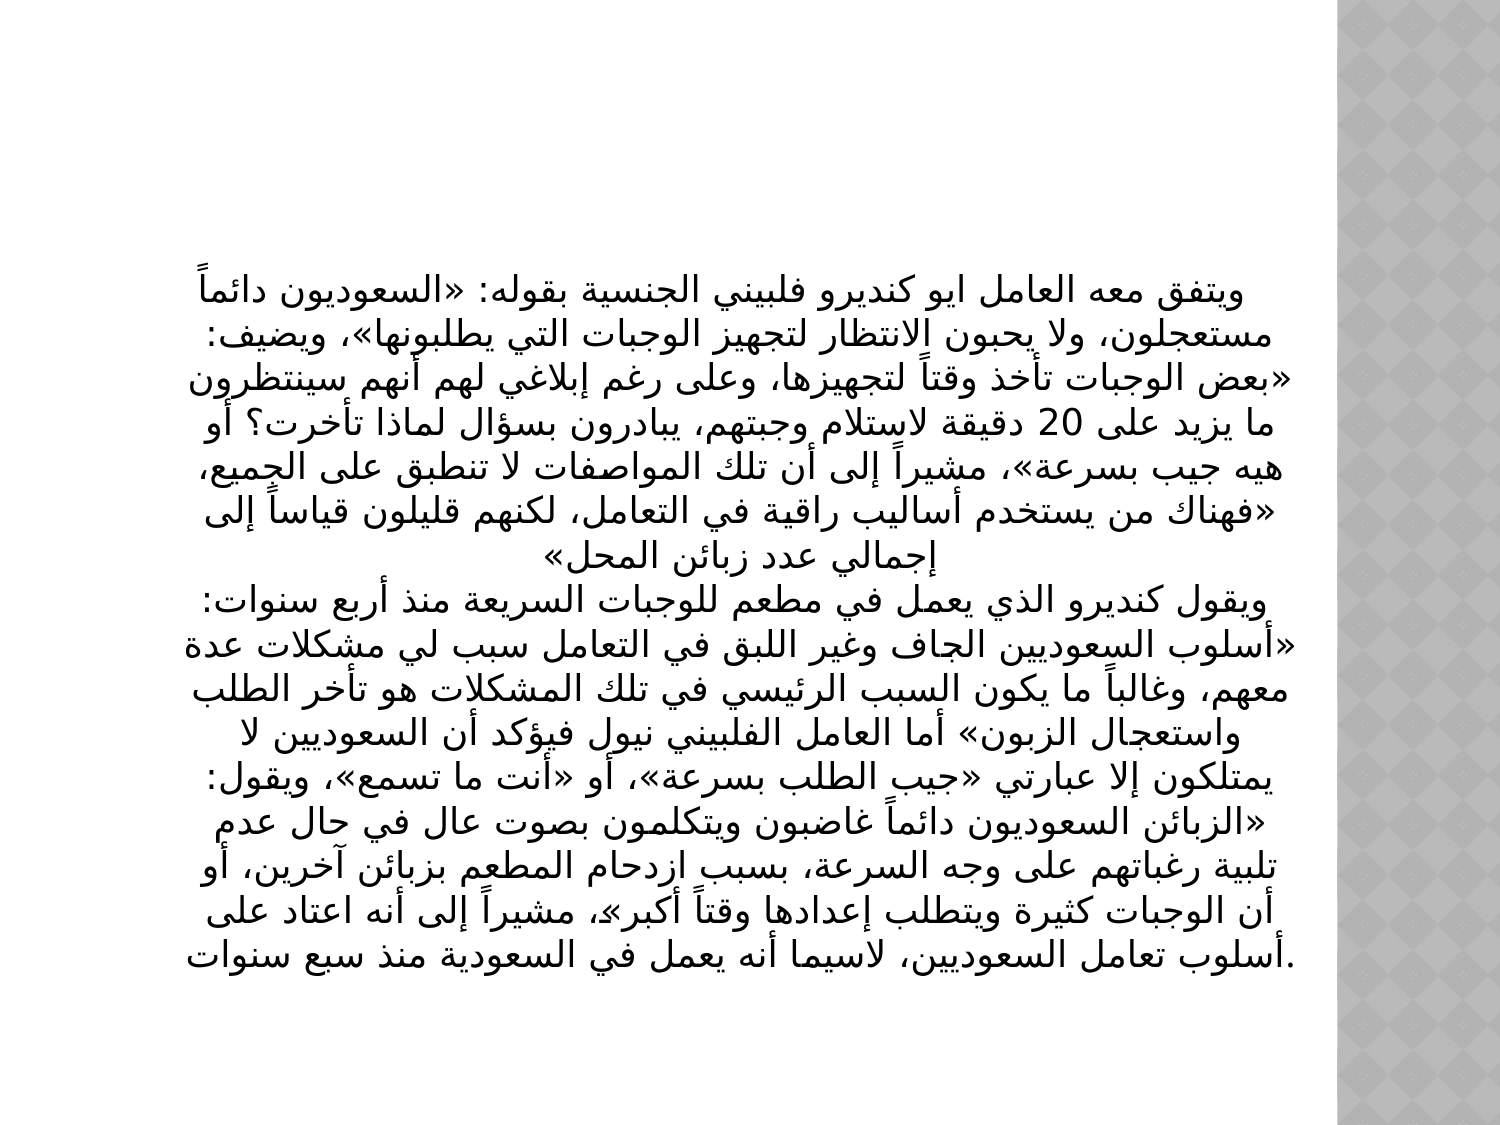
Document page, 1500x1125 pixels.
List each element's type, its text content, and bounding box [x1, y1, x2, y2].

list ويتفق معه العامل ايو كنديرو فلبيني الجنسية بقوله: «السعوديون دائماً مستعجلون، ولا يحبون الانتظار لتجهيز الوجبات التي يطلبونها»، ويضيف: «بعض الوجبات تأخذ وقتاً لتجهيزها، وعلى رغم إبلاغي لهم أنهم سينتظرون ما يزيد على 20 دقيقة لاستلام وجبتهم، يبادرون بسؤال لماذا تأخرت؟ أو هيه جيب بسرعة»، مشيراً إلى أن تلك المواصفات لا تنطبق على الجميع، «فهناك من يستخدم أساليب راقية في التعامل، لكنهم قليلون قياساً إلى إجمالي عدد زبائن المحل» ويقول كنديرو الذي يعمل في مطعم للوجبات السريعة منذ أربع سنوات: «أسلوب السعوديين الجاف وغير اللبق في التعامل سبب لي مشكلات عدة معهم، وغالباً ما يكون السبب الرئيسي في تلك المشكلات هو تأخر الطلب واستعجال الزبون» أما العامل الفلبيني نيول فيؤكد أن السعوديين لا يمتلكون إلا عبارتي «جيب الطلب بسرعة»، أو «أنت ما تسمع»، ويقول: «الزبائن السعوديون دائماً غاضبون ويتكلمون بصوت عال في حال عدم تلبية رغباتهم على وجه السرعة، بسبب ازدحام المطعم بزبائن آخرين، أو أن الوجبات كثيرة ويتطلب إعدادها وقتاً أكبر»، مشيراً إلى أنه اعتاد على أسلوب تعامل السعوديين، لاسيما أنه يعمل في السعودية منذ سبع سنوات. [128, 257, 1317, 1053]
